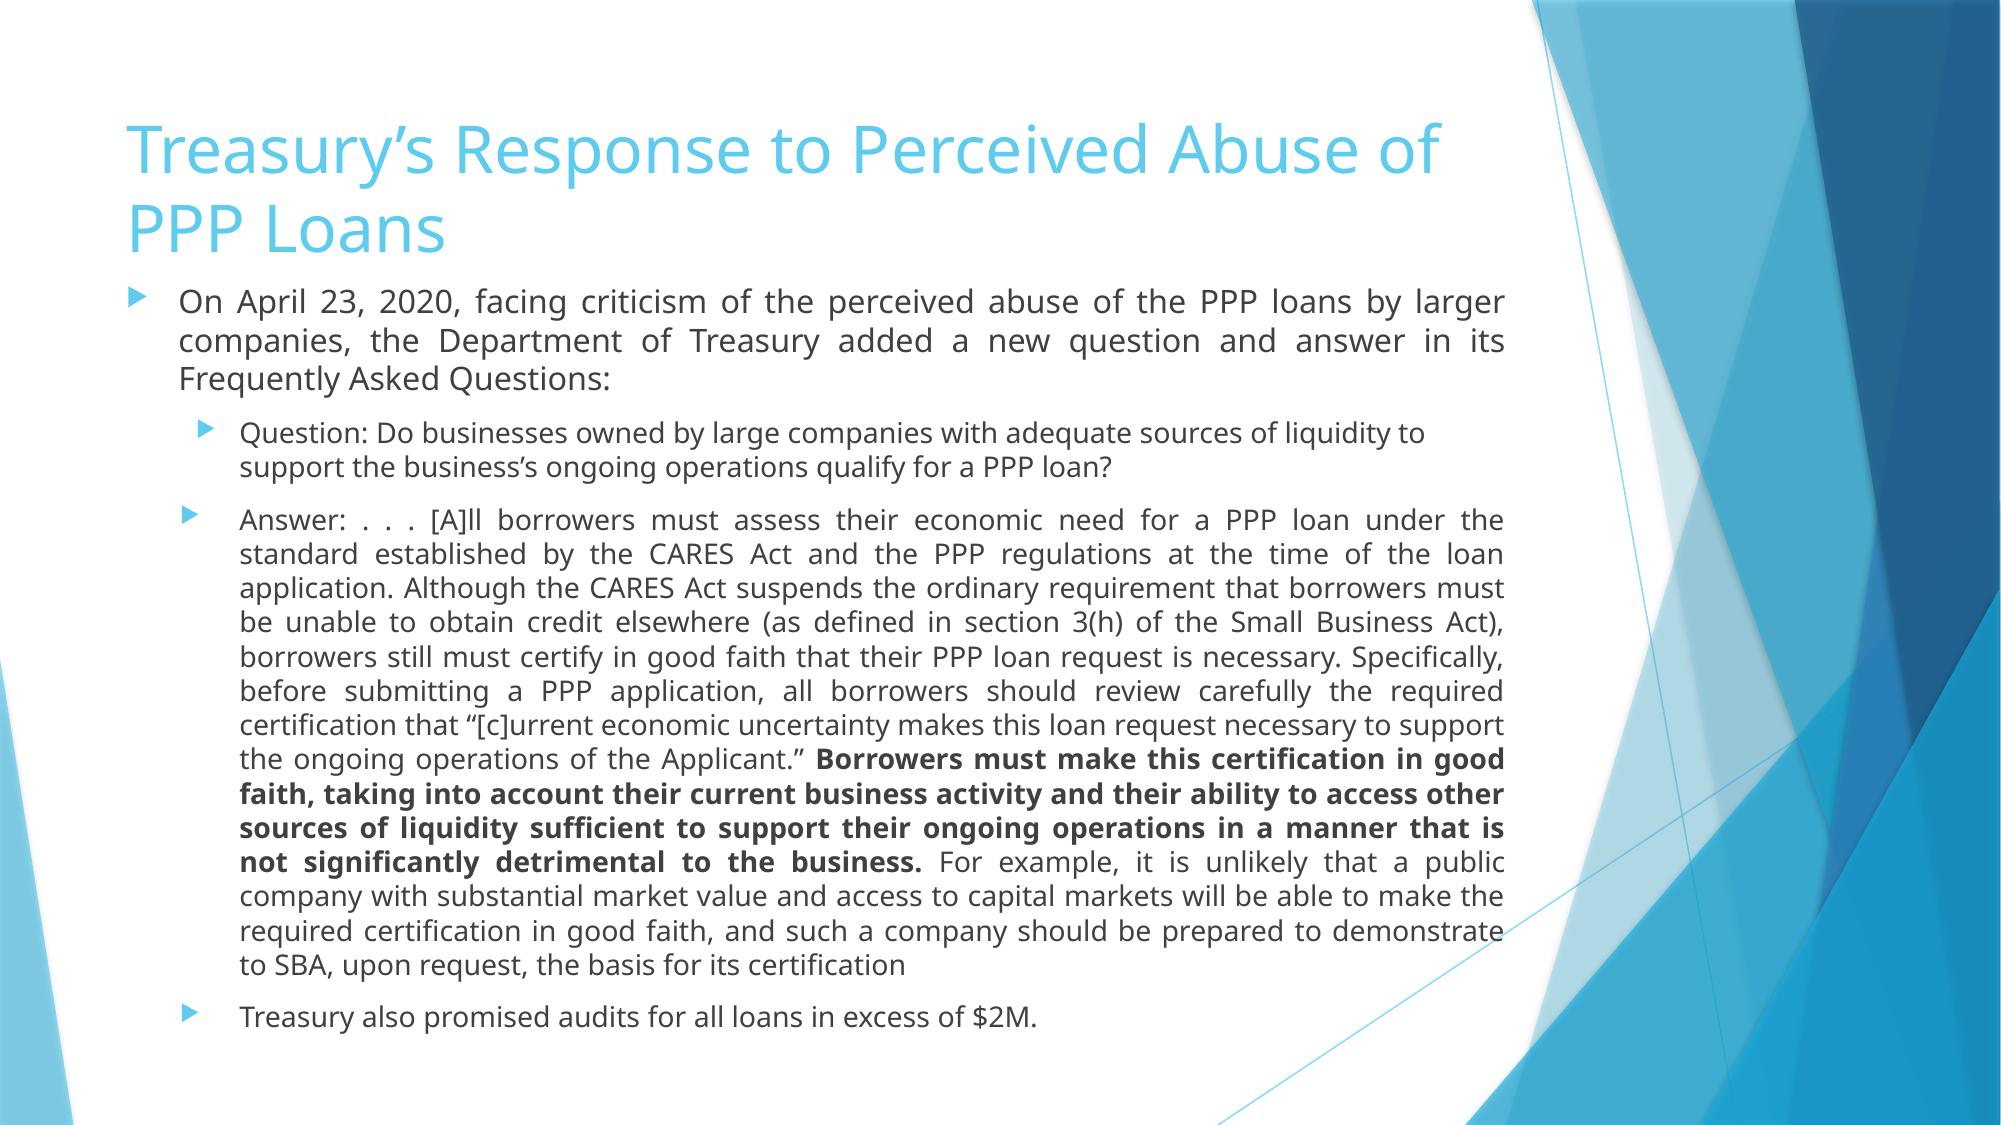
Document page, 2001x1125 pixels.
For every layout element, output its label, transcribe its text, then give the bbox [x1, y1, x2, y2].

title Treasury’s Response to Perceived Abuse of PPP Loans [111, 99, 1522, 273]
list On April 23, 2020, facing criticism of the perceived abuse of the PPP loans by larger companies, the Department of Treasury added a new question and answer in its Frequently Asked Questions: Question: Do businesses owned by large companies with adequate sources of liquidity to support the business’s ongoing operations qualify for a PPP loan? Answer: . . . [A]ll borrowers must assess their economic need for a PPP loan under the standard established by the CARES Act and the PPP regulations at the time of the loan application. Although the CARES Act suspends the ordinary requirement that borrowers must be unable to obtain credit elsewhere (as defined in section 3(h) of the Small Business Act), borrowers still must certify in good faith that their PPP loan request is necessary. Specifically, before submitting a PPP application, all borrowers should review carefully the required certification that “[c]urrent economic uncertainty makes this loan request necessary to support the ongoing operations of the Applicant.” Borrowers must make this certification in good faith, taking into account their current business activity and their ability to access other sources of liquidity sufficient to support their ongoing operations in a manner that is not significantly detrimental to the business. For example, it is unlikely that a public company with substantial market value and access to capital markets will be able to make the required certification in good faith, and such a company should be prepared to demonstrate to SBA, upon request, the basis for its certification Treasury also promised audits for all loans in excess of $2M. [111, 273, 1522, 1071]
